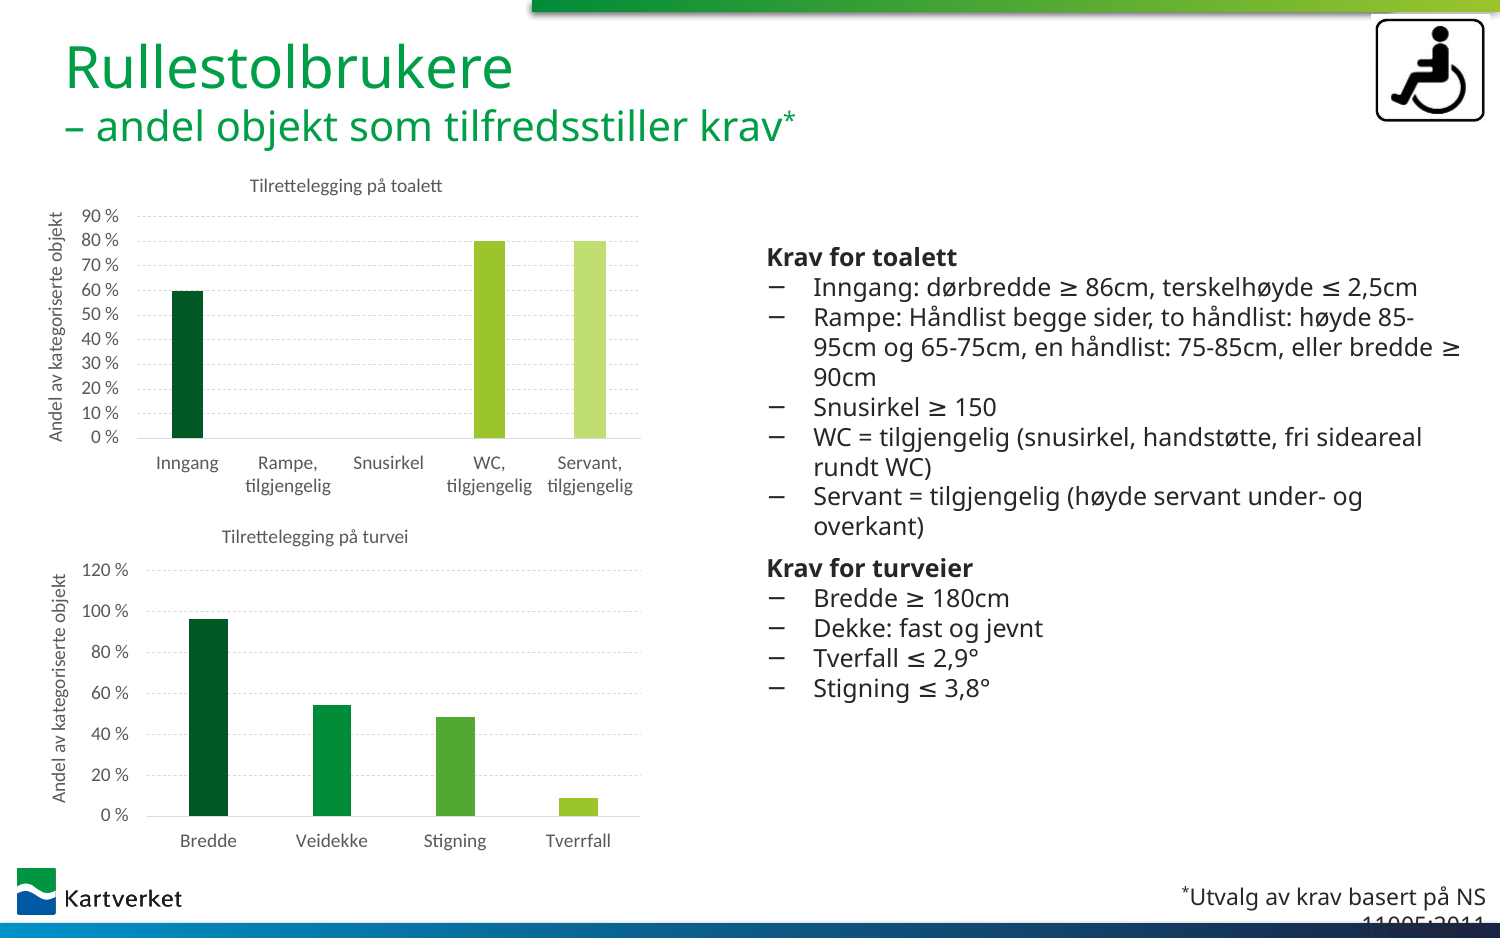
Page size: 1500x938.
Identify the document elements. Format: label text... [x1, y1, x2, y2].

picture [41, 166, 652, 505]
text_box *Utvalg av krav basert på NS 11005:2011 [1068, 873, 1500, 938]
picture [1371, 13, 1491, 127]
picture [41, 520, 652, 859]
text_box Krav for turveier Bredde ≥ 180cm Dekke: fast og jevnt Tverfall ≤ 2,9° Stigning ≤ 3,8° [751, 545, 1483, 710]
text_box Rullestolbrukere – andel objekt som tilfredsstiller krav* [49, 14, 1431, 158]
text_box Krav for toalett Inngang: dørbredde ≥ 86cm, terskelhøyde ≤ 2,5cm Rampe: Håndlist begge sider, to håndlist: høyde 85-95cm og 65-75cm, en håndlist: 75-85cm, eller bredde ≥ 90cm Snusirkel ≥ 150 WC = tilgjengelig (snusirkel, handstøtte, fri sideareal rundt WC) Servant = tilgjengelig (høyde servant under- og overkant) [751, 234, 1483, 545]
